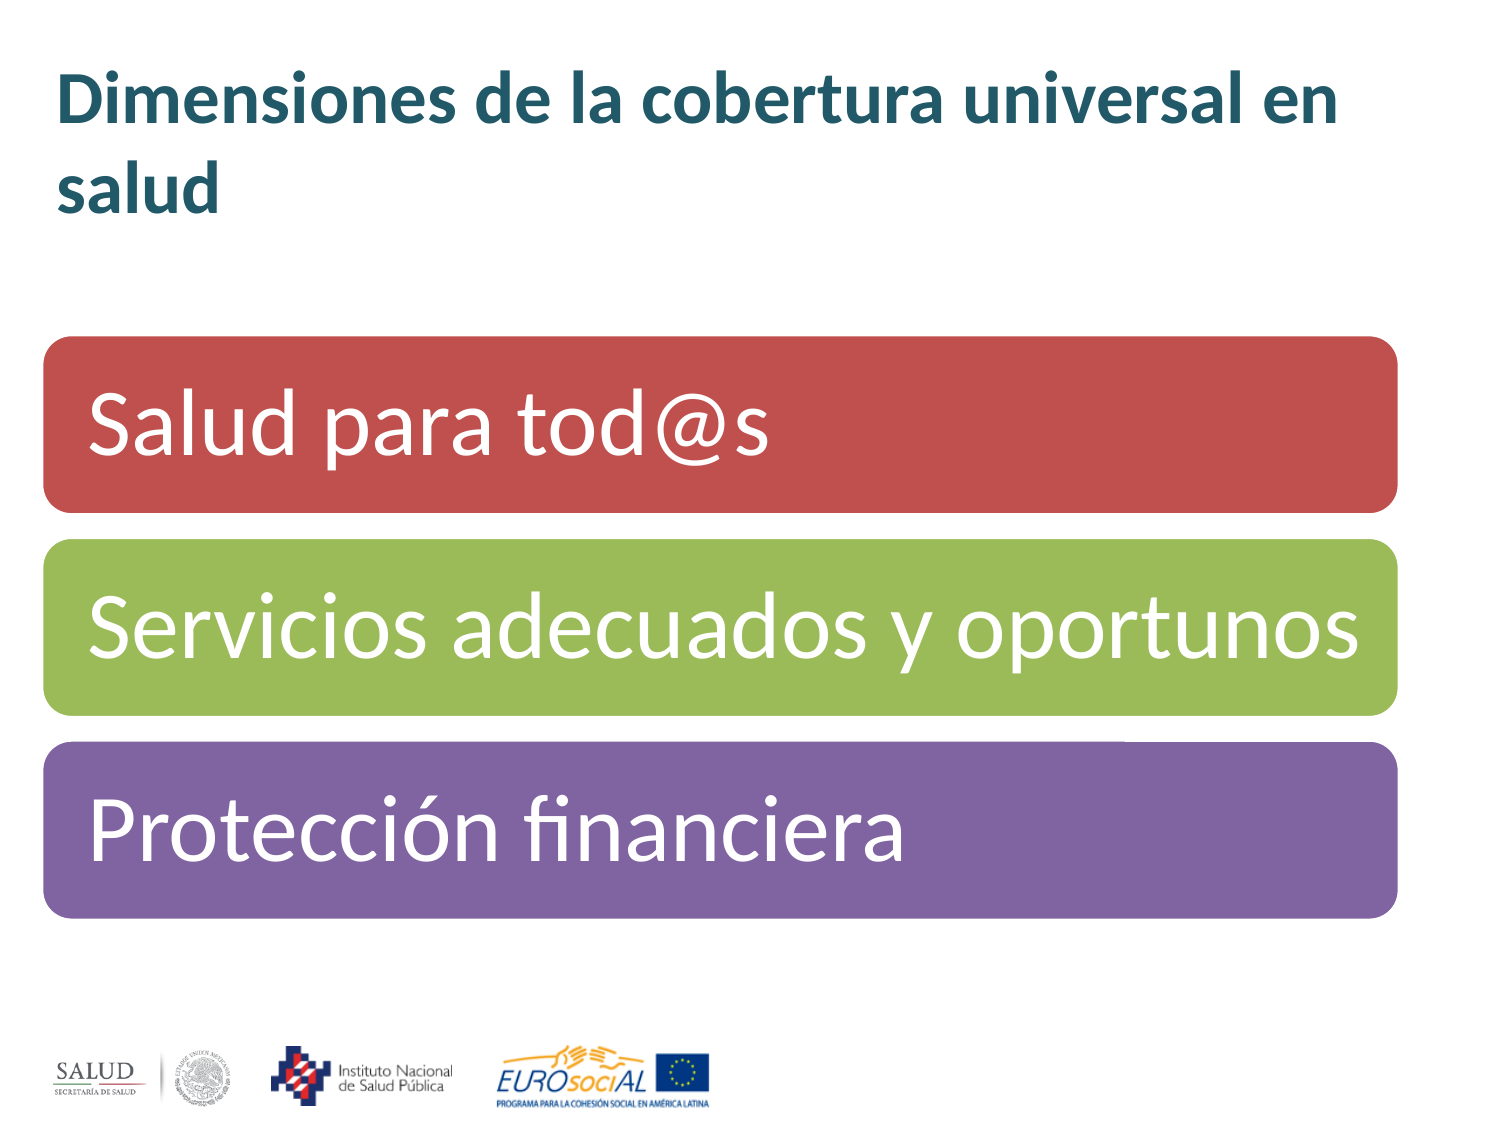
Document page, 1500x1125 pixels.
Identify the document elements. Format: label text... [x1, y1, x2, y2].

title Dimensiones de la cobertura universal en salud [41, 45, 1388, 233]
picture [53, 1041, 231, 1112]
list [41, 255, 1400, 1000]
picture [490, 1037, 715, 1116]
picture [271, 1046, 452, 1106]
